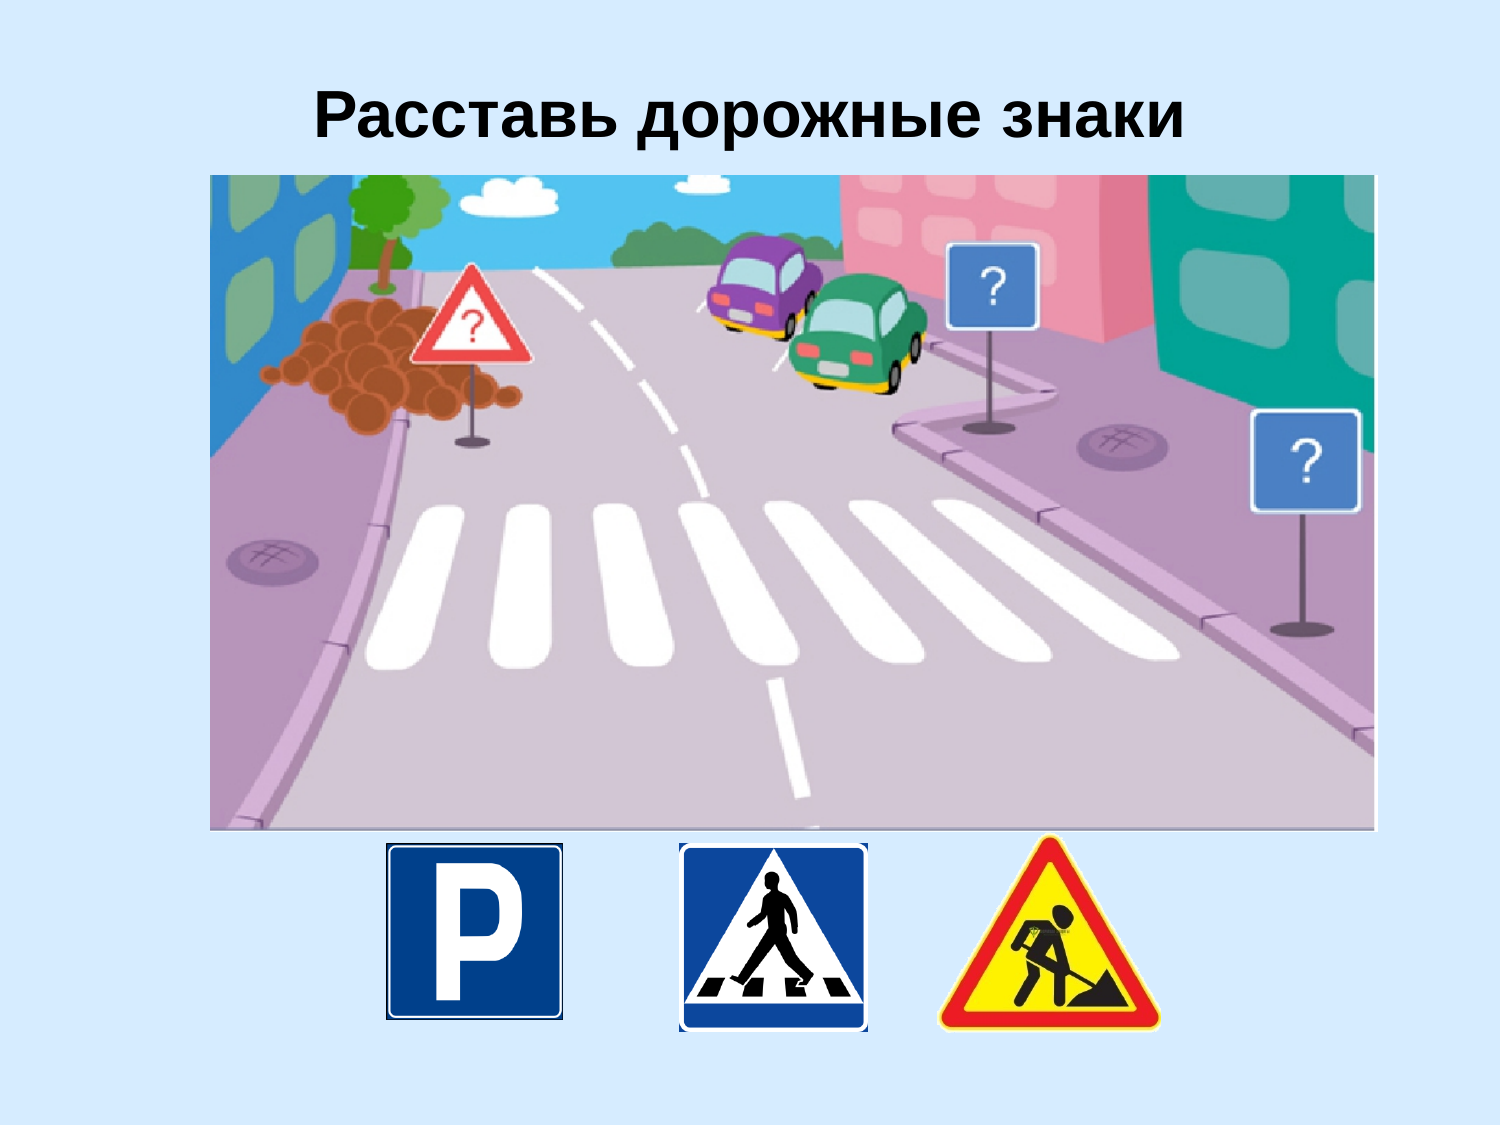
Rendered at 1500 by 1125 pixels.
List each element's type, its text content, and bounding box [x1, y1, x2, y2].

picture [386, 843, 563, 1020]
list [210, 175, 1378, 833]
picture [679, 843, 868, 1032]
title Расставь дорожные знаки [75, 45, 1425, 176]
picture [937, 820, 1161, 1044]
